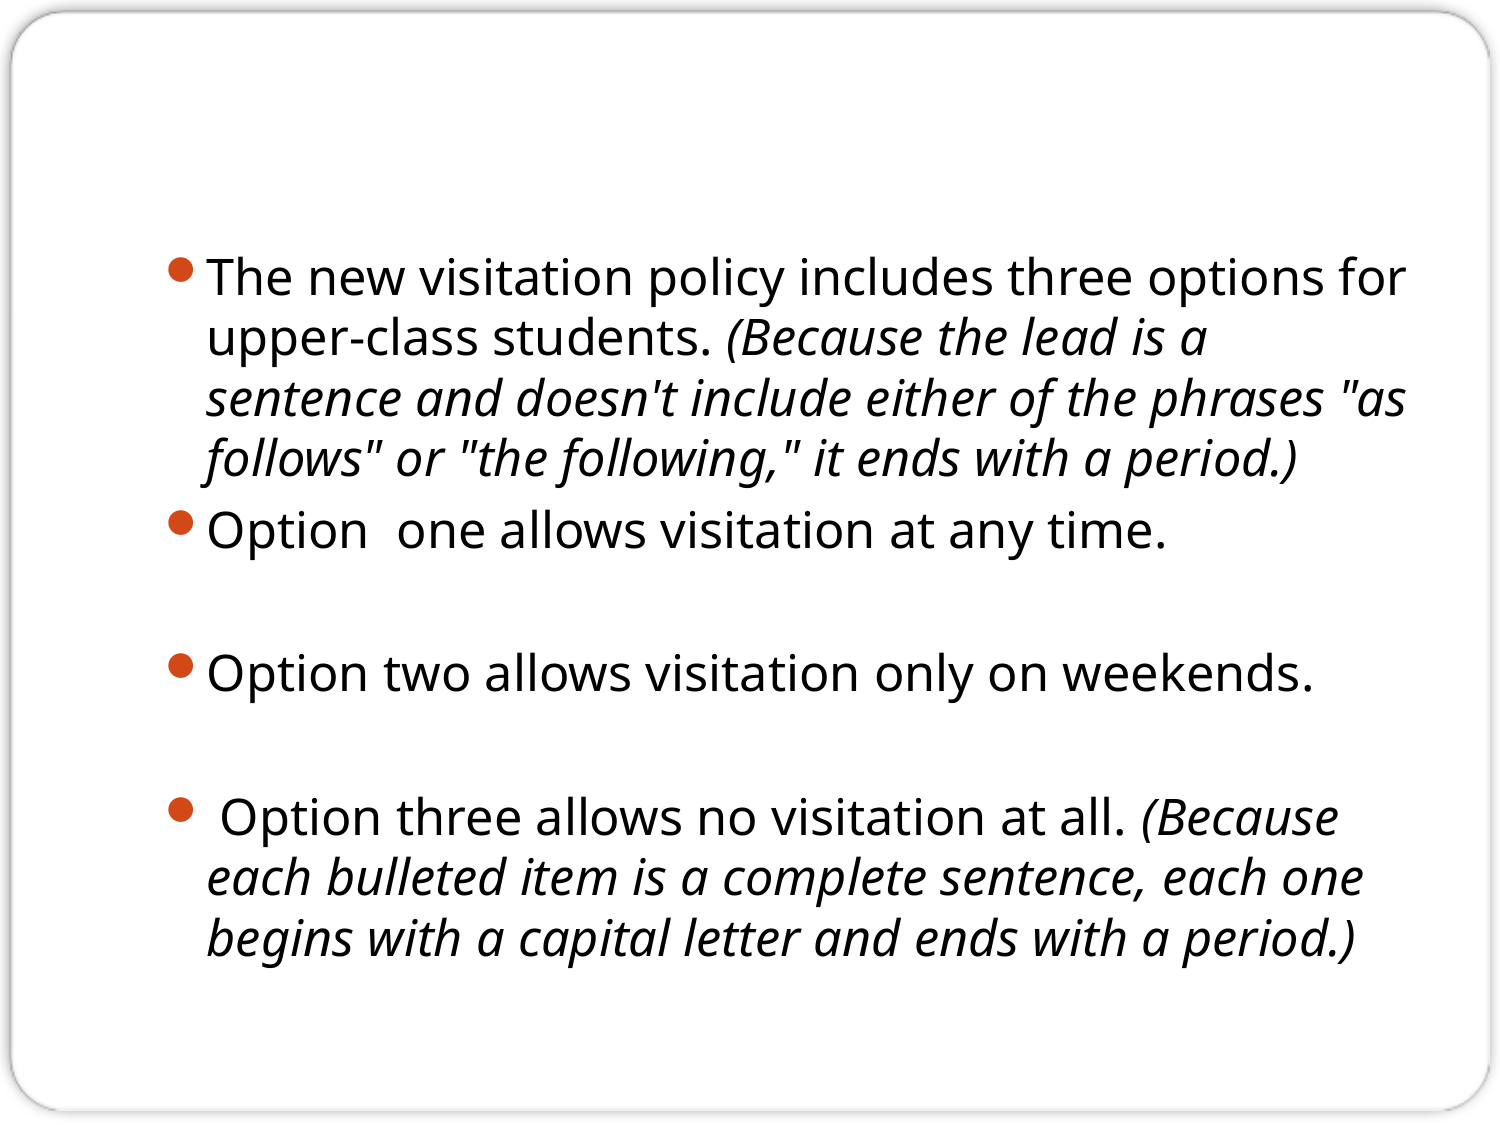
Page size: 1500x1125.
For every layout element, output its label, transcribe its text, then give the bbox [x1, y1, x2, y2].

list The new visitation policy includes three options for upper-class students. (Because the lead is a sentence and doesn't include either of the phrases "as follows" or "the following," it ends with a period.) Option one allows visitation at any time. Option two allows visitation only on weekends. Option three allows no visitation at all. (Because each bulleted item is a complete sentence, each one begins with a capital letter and ends with a period.) [150, 237, 1425, 988]
